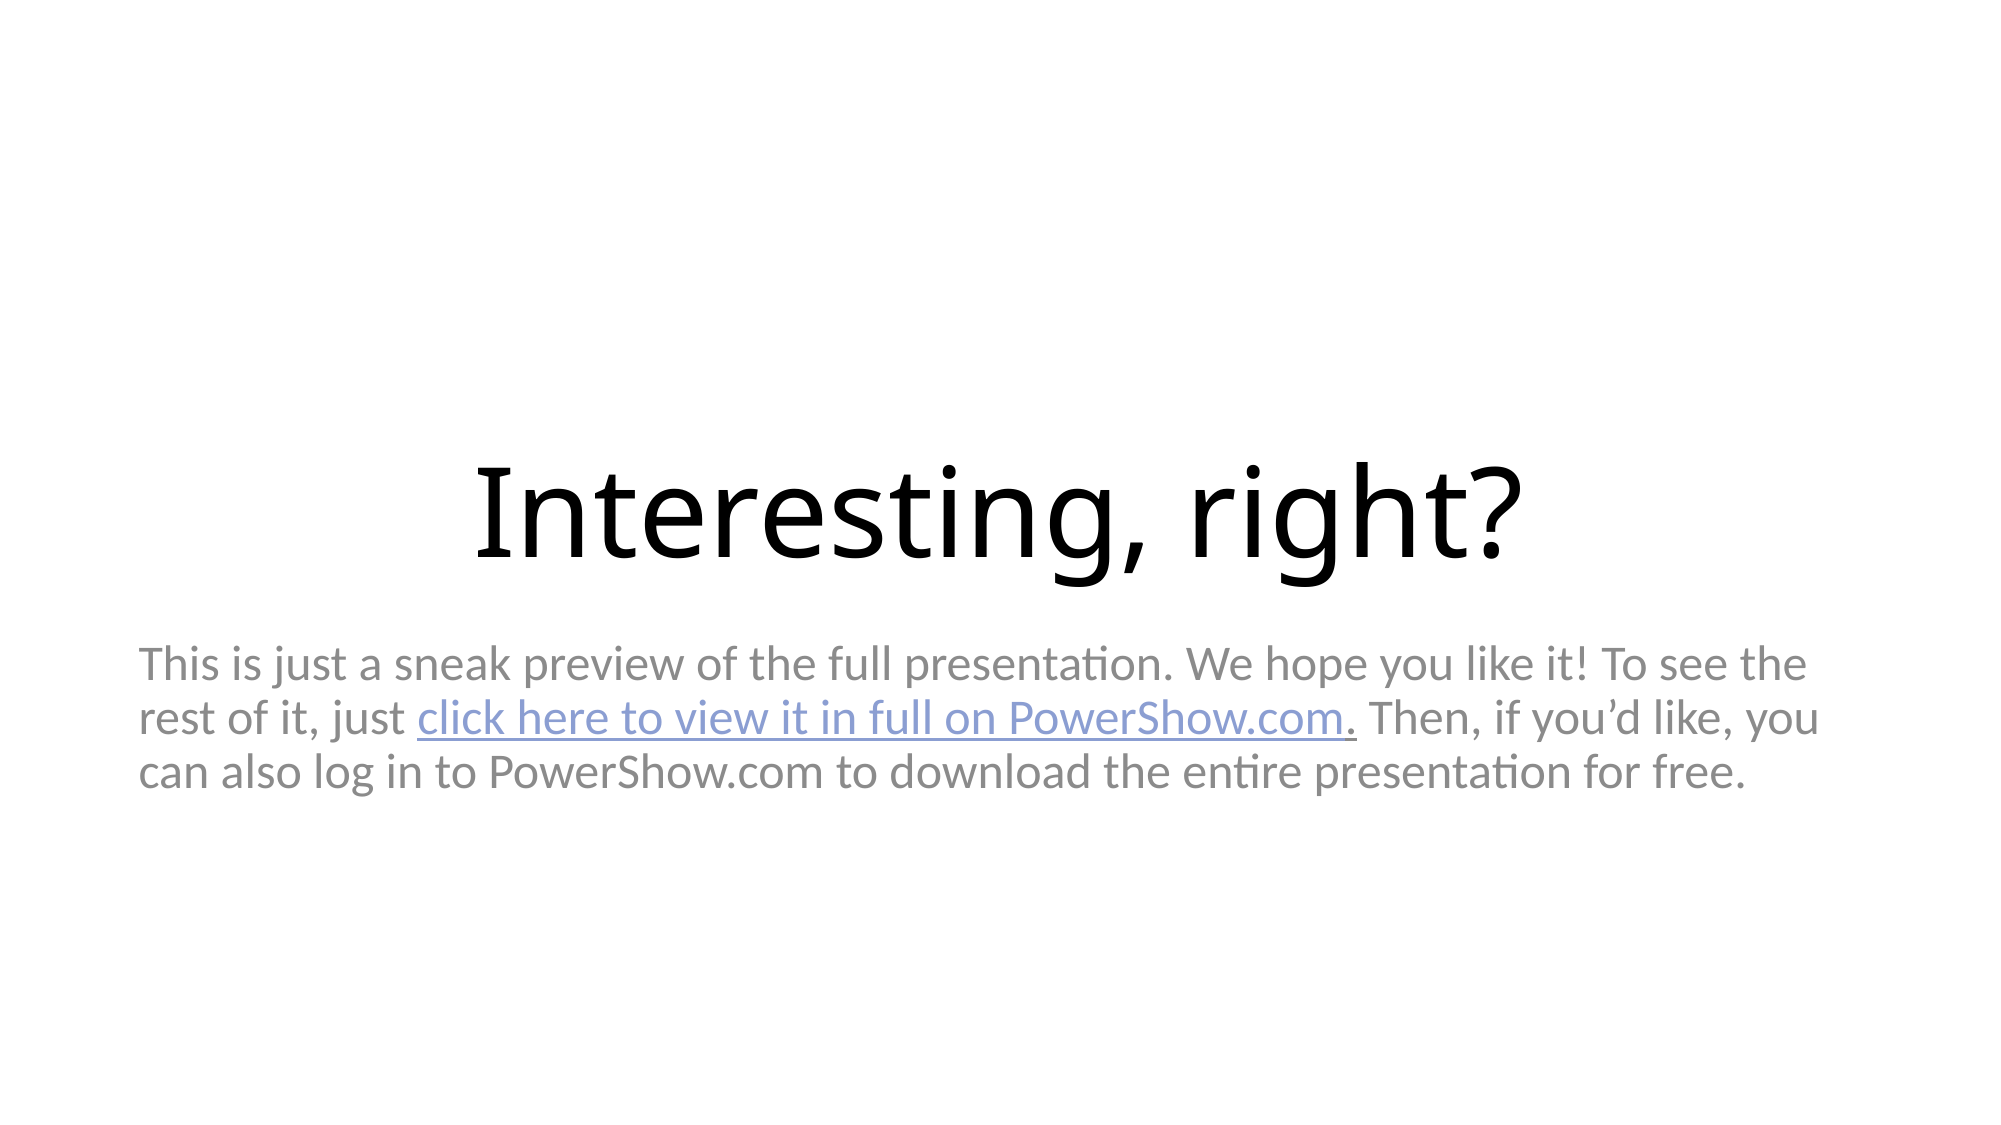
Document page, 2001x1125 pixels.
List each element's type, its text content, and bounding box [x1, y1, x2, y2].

list This is just a sneak preview of the full presentation. We hope you like it! To see the rest of it, just click here to view it in full on PowerShow.com. Then, if you’d like, you can also log in to PowerShow.com to download the entire presentation for free. [123, 629, 1862, 876]
title Interesting, right? [136, 346, 1862, 593]
